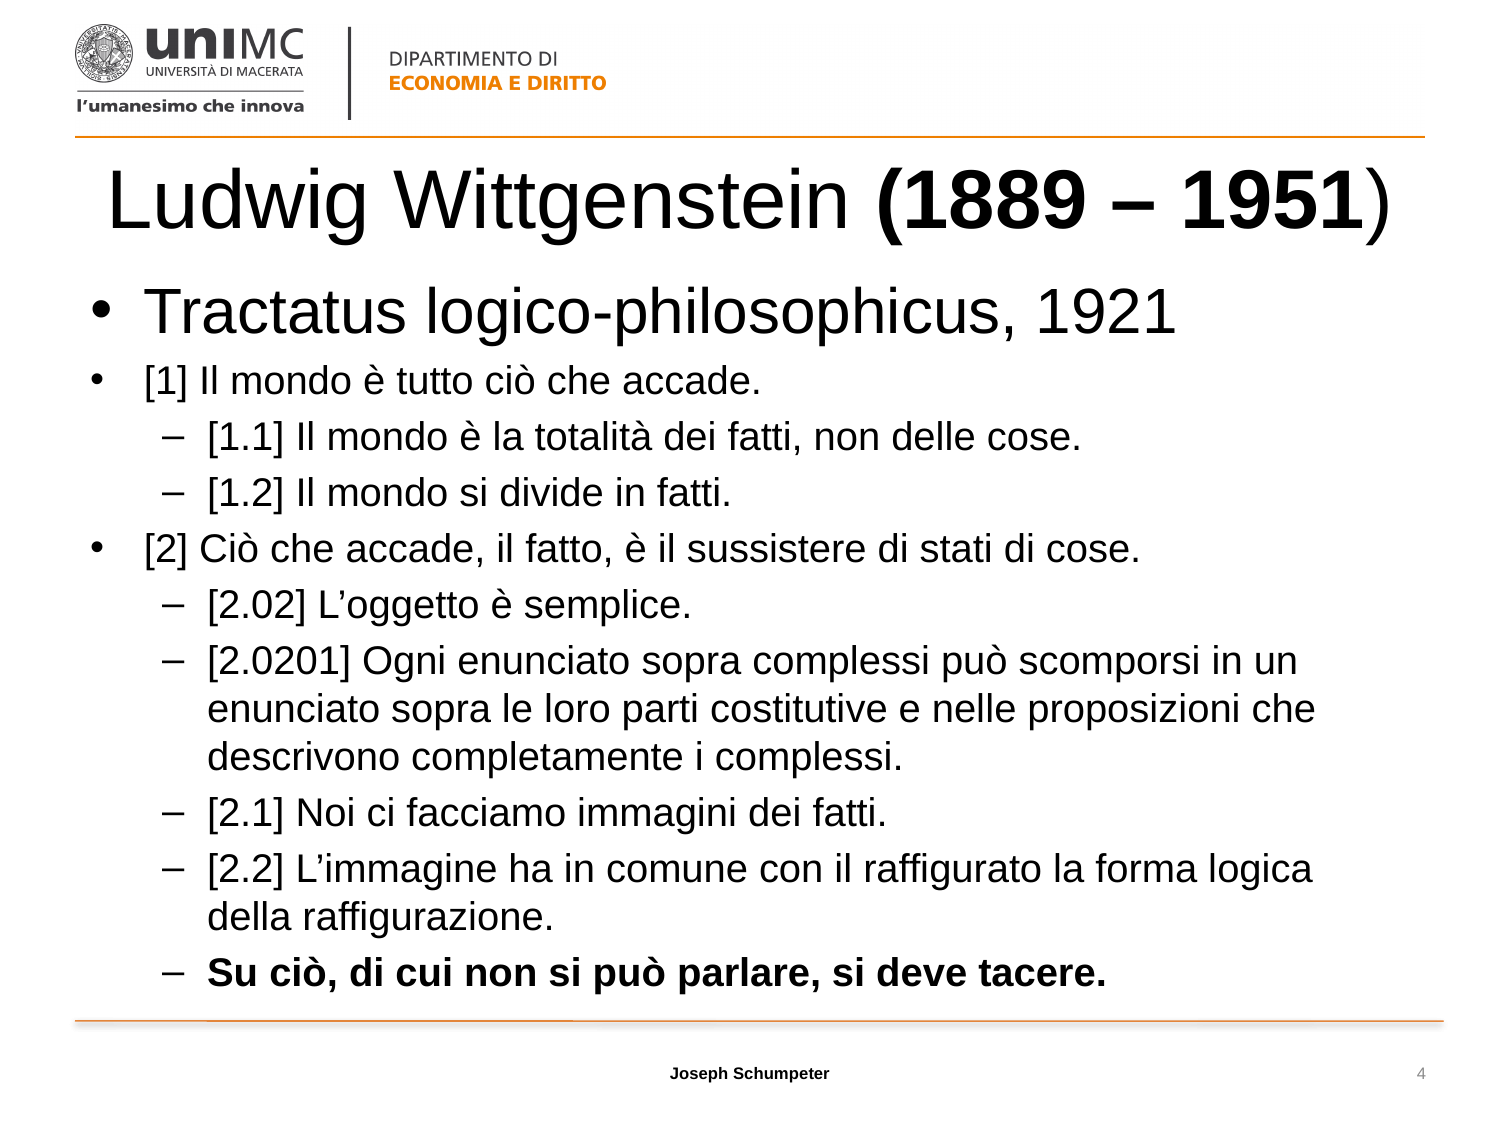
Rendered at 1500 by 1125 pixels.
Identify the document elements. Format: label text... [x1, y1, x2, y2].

slide_number 4 [1091, 1042, 1442, 1103]
list Tractatus logico-philosophicus, 1921 [1] Il mondo è tutto ciò che accade. [1.1] Il mondo è la totalità dei fatti, non delle cose. [1.2] Il mondo si divide in fatti. [2] Ciò che accade, il fatto, è il sussistere di stati di cose. [2.02] L’oggetto è semplice. [2.0201] Ogni enunciato sopra complessi può scomporsi in un enunciato sopra le loro parti costitutive e nelle proposizioni che descrivono completamente i complessi. [2.1] Noi ci facciamo immagini dei fatti. [2.2] L’immagine ha in comune con il raffigurato la forma logica della raffigurazione. Su ciò, di cui non si può parlare, si deve tacere. [75, 262, 1425, 1005]
title Ludwig Wittgenstein (1889 – 1951) [75, 149, 1425, 241]
footer Joseph Schumpeter [512, 1042, 988, 1103]
picture [75, 24, 1425, 138]
